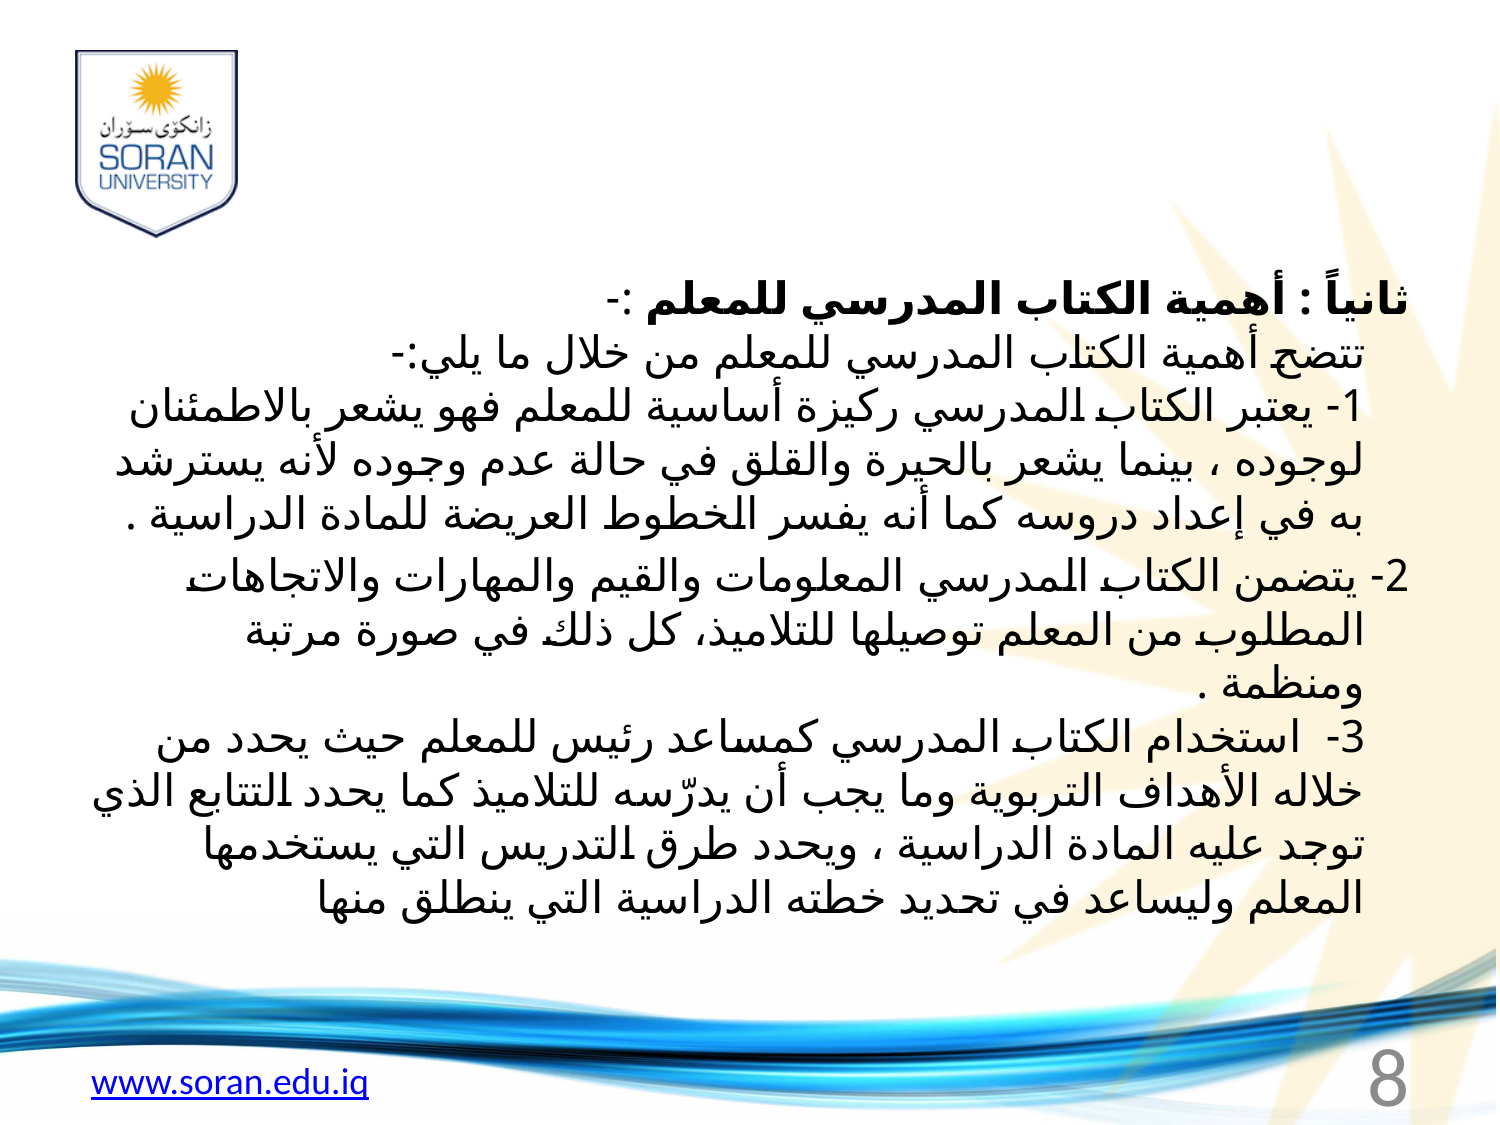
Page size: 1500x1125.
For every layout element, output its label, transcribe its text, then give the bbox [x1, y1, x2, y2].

list ثانياً : أهمية الكتاب المدرسي للمعلم :- تتضح أهمية الكتاب المدرسي للمعلم من خلال ما يلي:- 1- يعتبر الكتاب المدرسي ركيزة أساسية للمعلم فهو يشعر بالاطمئنان لوجوده ، بينما يشعر بالحيرة والقلق في حالة عدم وجوده لأنه يسترشد به في إعداد دروسه كما أنه يفسر الخطوط العريضة للمادة الدراسية . 2- يتضمن الكتاب المدرسي المعلومات والقيم والمهارات والاتجاهات المطلوب من المعلم توصيلها للتلاميذ، كل ذلك في صورة مرتبة ومنظمة . 3- استخدام الكتاب المدرسي كمساعد رئيس للمعلم حيث يحدد من خلاله الأهداف التربوية وما يجب أن يدرّسه للتلاميذ كما يحدد التتابع الذي توجد عليه المادة الدراسية ، ويحدد طرق التدريس التي يستخدمها المعلم وليساعد في تحديد خطته الدراسية التي ينطلق منها [75, 262, 1425, 1005]
picture [75, 50, 238, 238]
picture [0, 99, 1500, 1125]
slide_number 8 [1074, 1042, 1425, 1103]
